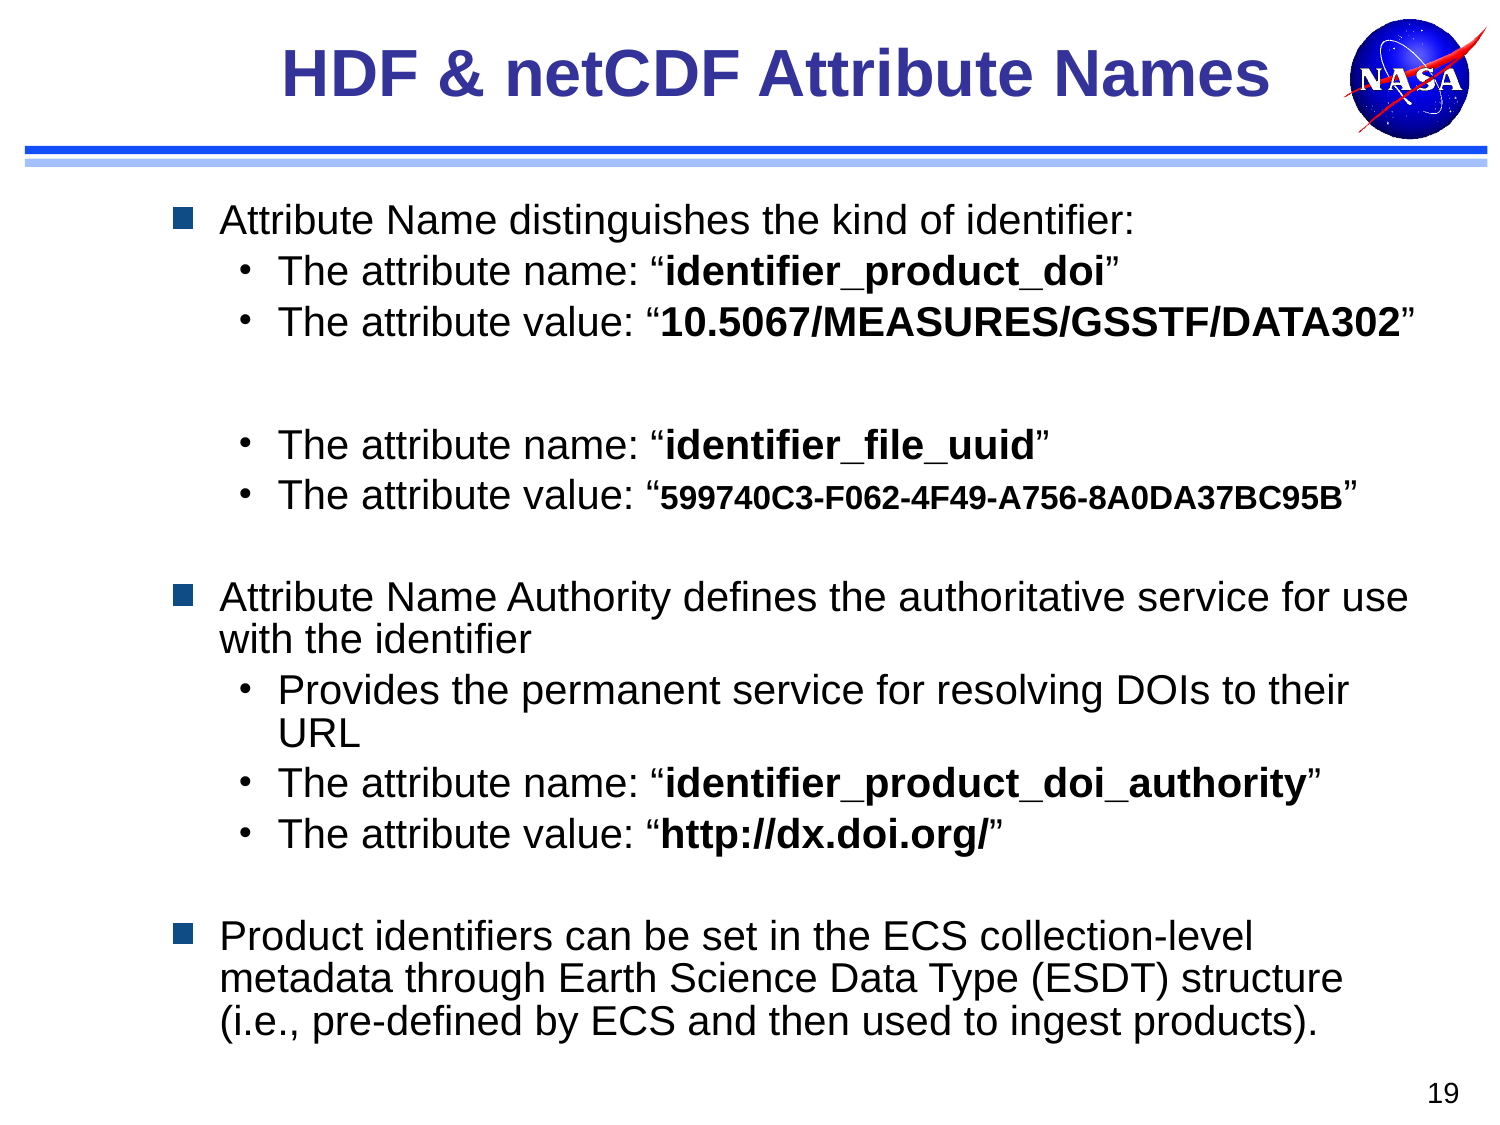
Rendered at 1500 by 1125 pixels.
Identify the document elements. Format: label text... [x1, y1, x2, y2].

title HDF & netCDF Attribute Names [207, 5, 1348, 147]
picture [173, 584, 193, 606]
list Attribute Name distinguishes the kind of identifier: The attribute name: “identifier_product_doi” The attribute value: “10.5067/MEASURES/GSSTF/DATA302” The attribute name: “identifier_file_uuid” The attribute value: “599740C3-F062-4F49-A756-8A0DA37BC95B” Attribute Name Authority defines the authoritative service for use with the identifier Provides the permanent service for resolving DOIs to their URL The attribute name: “identifier_product_doi_authority” The attribute value: “http://dx.doi.org/” Product identifiers can be set in the ECS collection-level metadata through Earth Science Data Type (ESDT) structure (i.e., pre-defined by ECS and then used to ingest products). [157, 193, 1446, 1037]
picture [1325, 10, 1500, 150]
picture [173, 207, 193, 229]
slide_number 19 [1161, 1066, 1475, 1125]
picture [173, 923, 193, 944]
